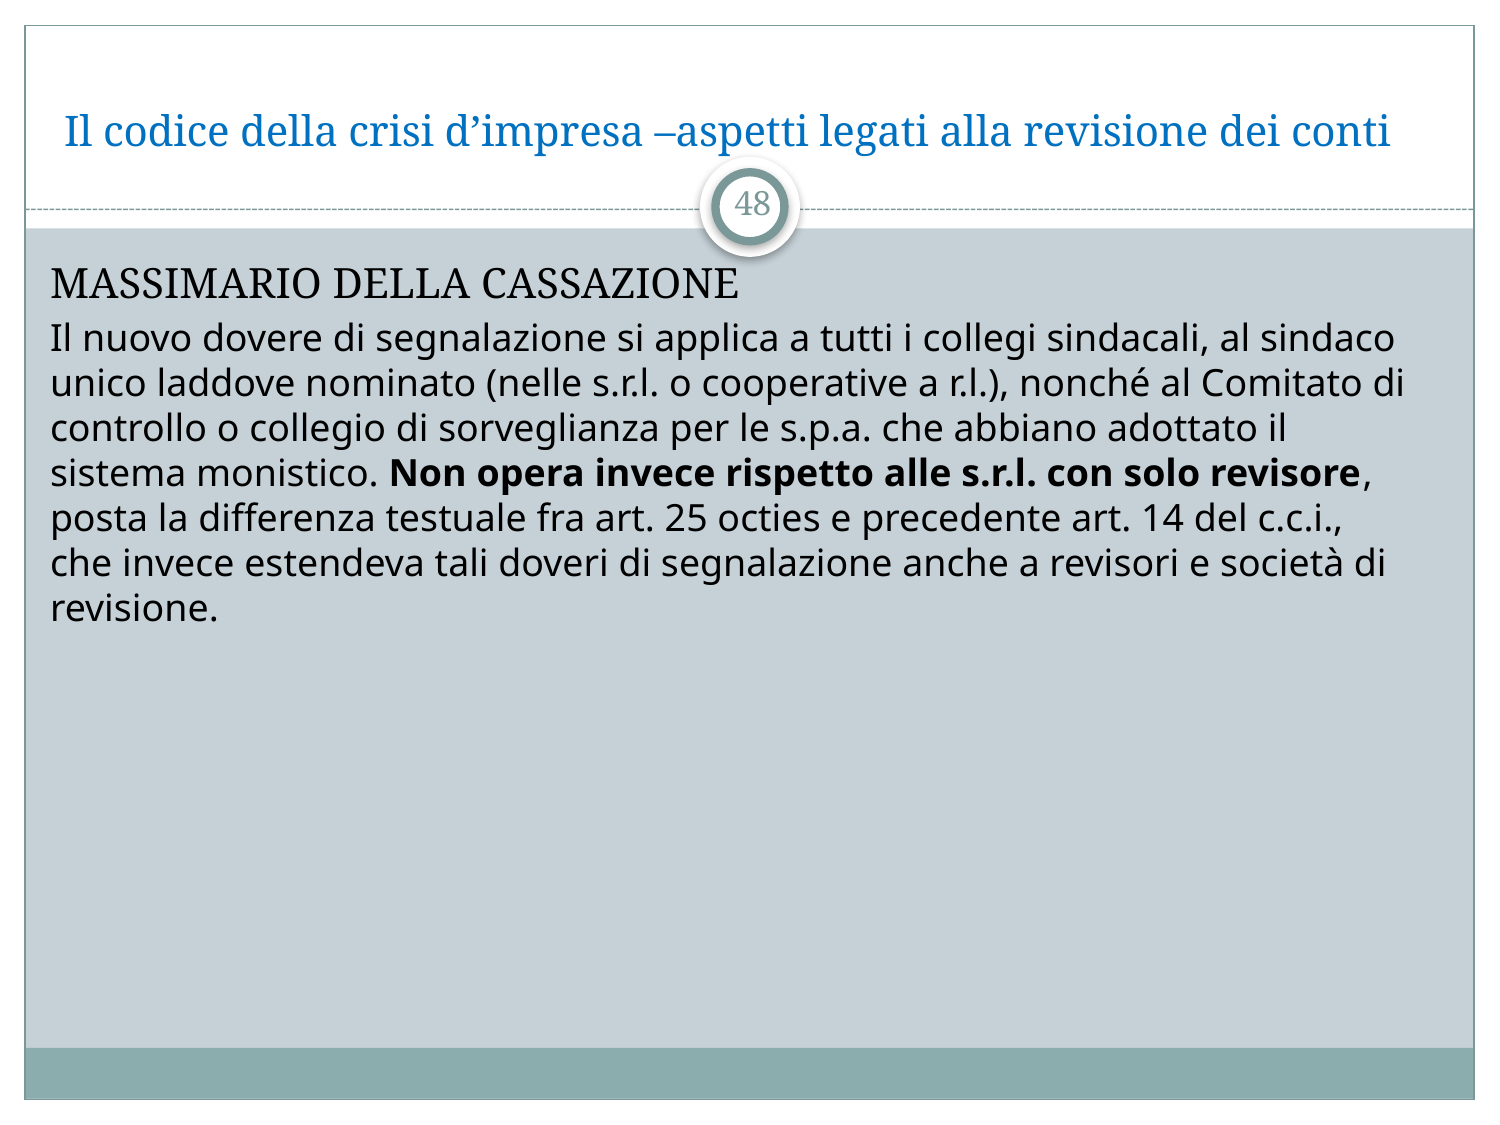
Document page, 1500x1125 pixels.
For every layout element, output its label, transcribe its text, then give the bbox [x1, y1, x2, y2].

list MASSIMARIO DELLA CASSAZIONE Il nuovo dovere di segnalazione si applica a tutti i collegi sindacali, al sindaco unico laddove nominato (nelle s.r.l. o cooperative a r.l.), nonché al Comitato di controllo o collegio di sorveglianza per le s.p.a. che abbiano adottato il sistema monistico. Non opera invece rispetto alle s.r.l. con solo revisore, posta la differenza testuale fra art. 25 octies e precedente art. 14 del c.c.i., che invece estendeva tali doveri di segnalazione anche a revisori e società di revisione. [35, 249, 1431, 1000]
title Il codice della crisi d’impresa –aspetti legati alla revisione dei conti [49, 37, 1450, 162]
slide_number 48 [715, 168, 791, 241]
